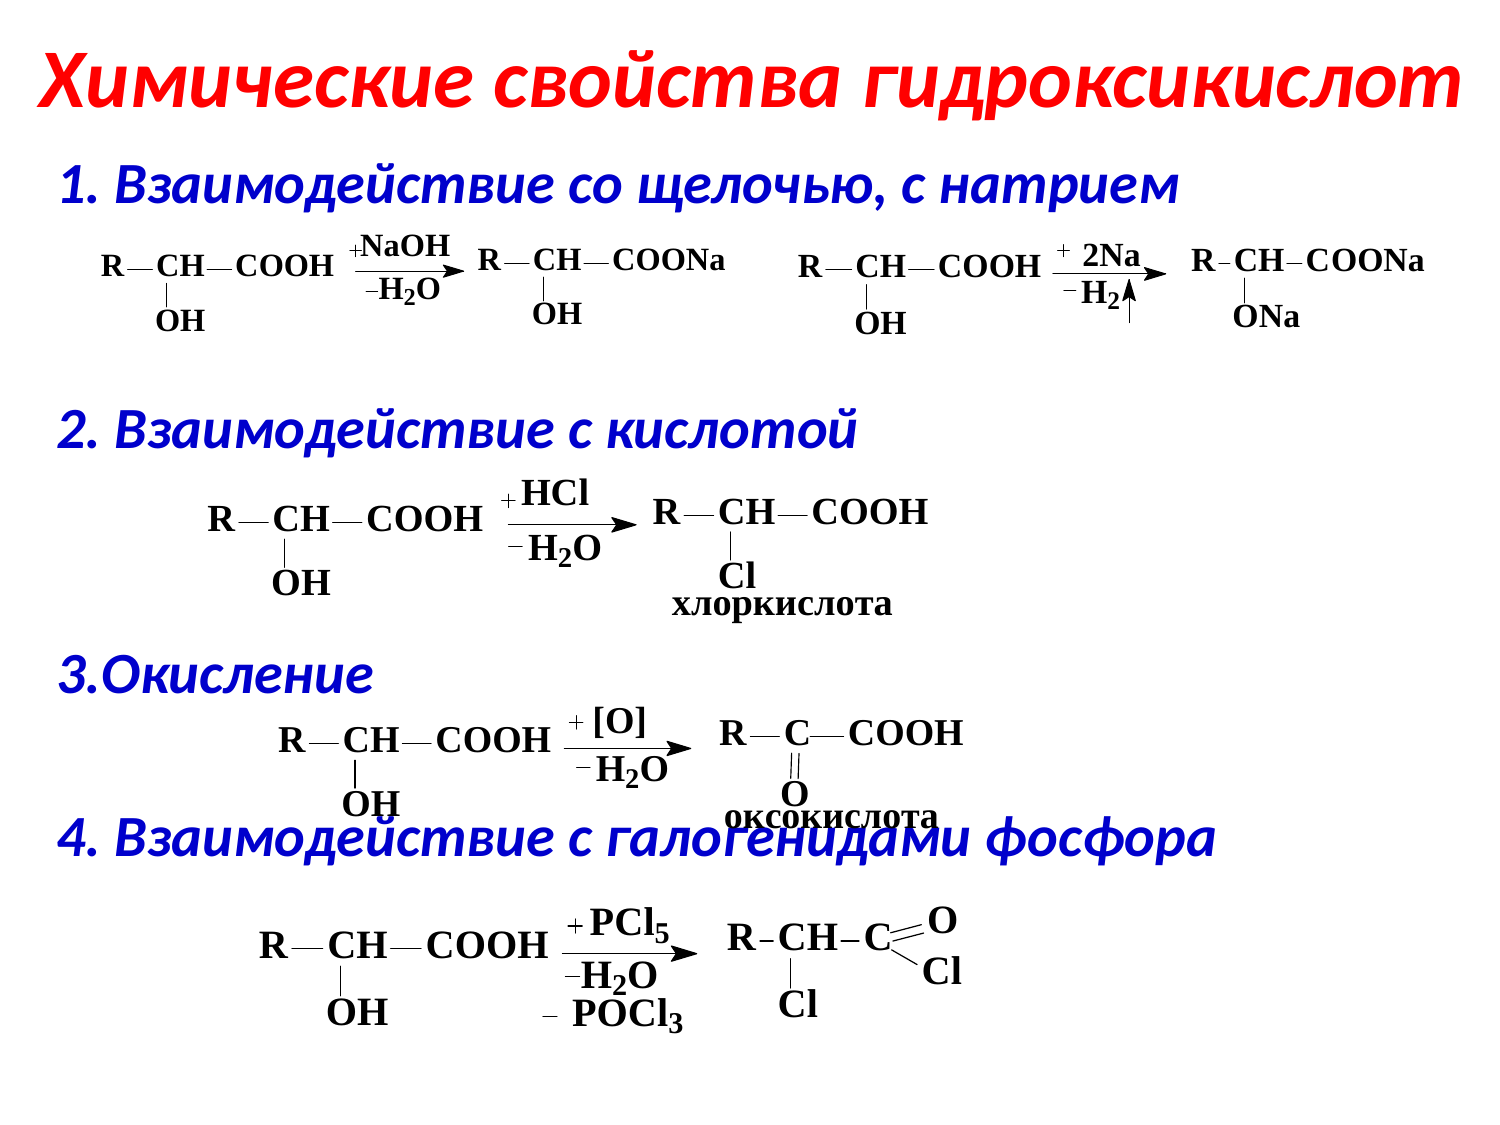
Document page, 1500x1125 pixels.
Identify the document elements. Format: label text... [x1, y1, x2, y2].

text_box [100, 230, 727, 343]
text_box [277, 703, 963, 842]
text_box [206, 474, 928, 628]
list 1. Взаимодействие со щелочью, с натрием 2. Взаимодействие с кислотой 3.Окисление 4. Взаимодействие с галогенидами фосфора [41, 136, 1459, 1083]
title Химические свойства гидроксикислот [5, 0, 1500, 150]
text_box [257, 900, 963, 1047]
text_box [796, 235, 1426, 346]
